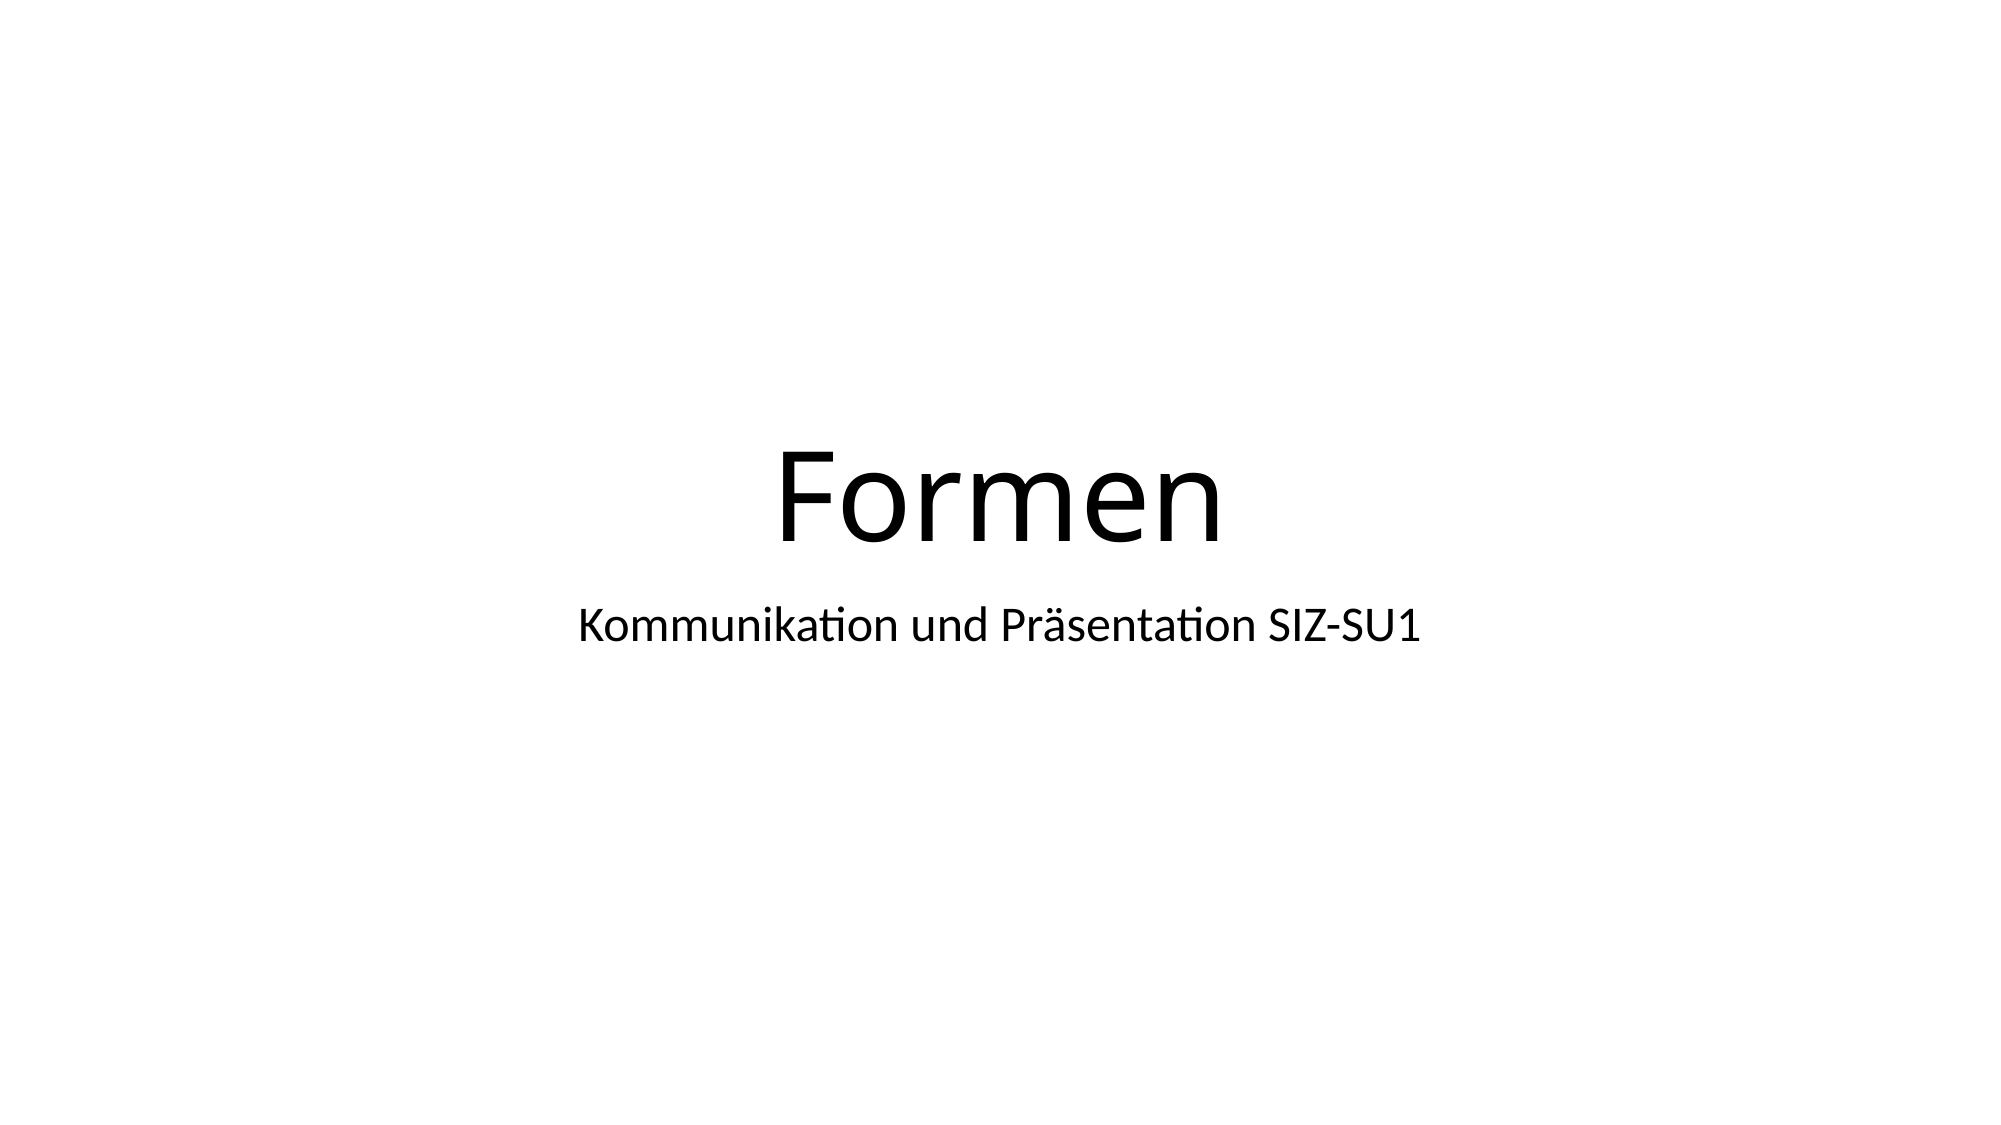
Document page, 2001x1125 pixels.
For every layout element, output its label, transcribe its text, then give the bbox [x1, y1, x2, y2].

subtitle Kommunikation und Präsentation SIZ-SU1 [249, 590, 1750, 863]
title Formen [249, 184, 1750, 576]
